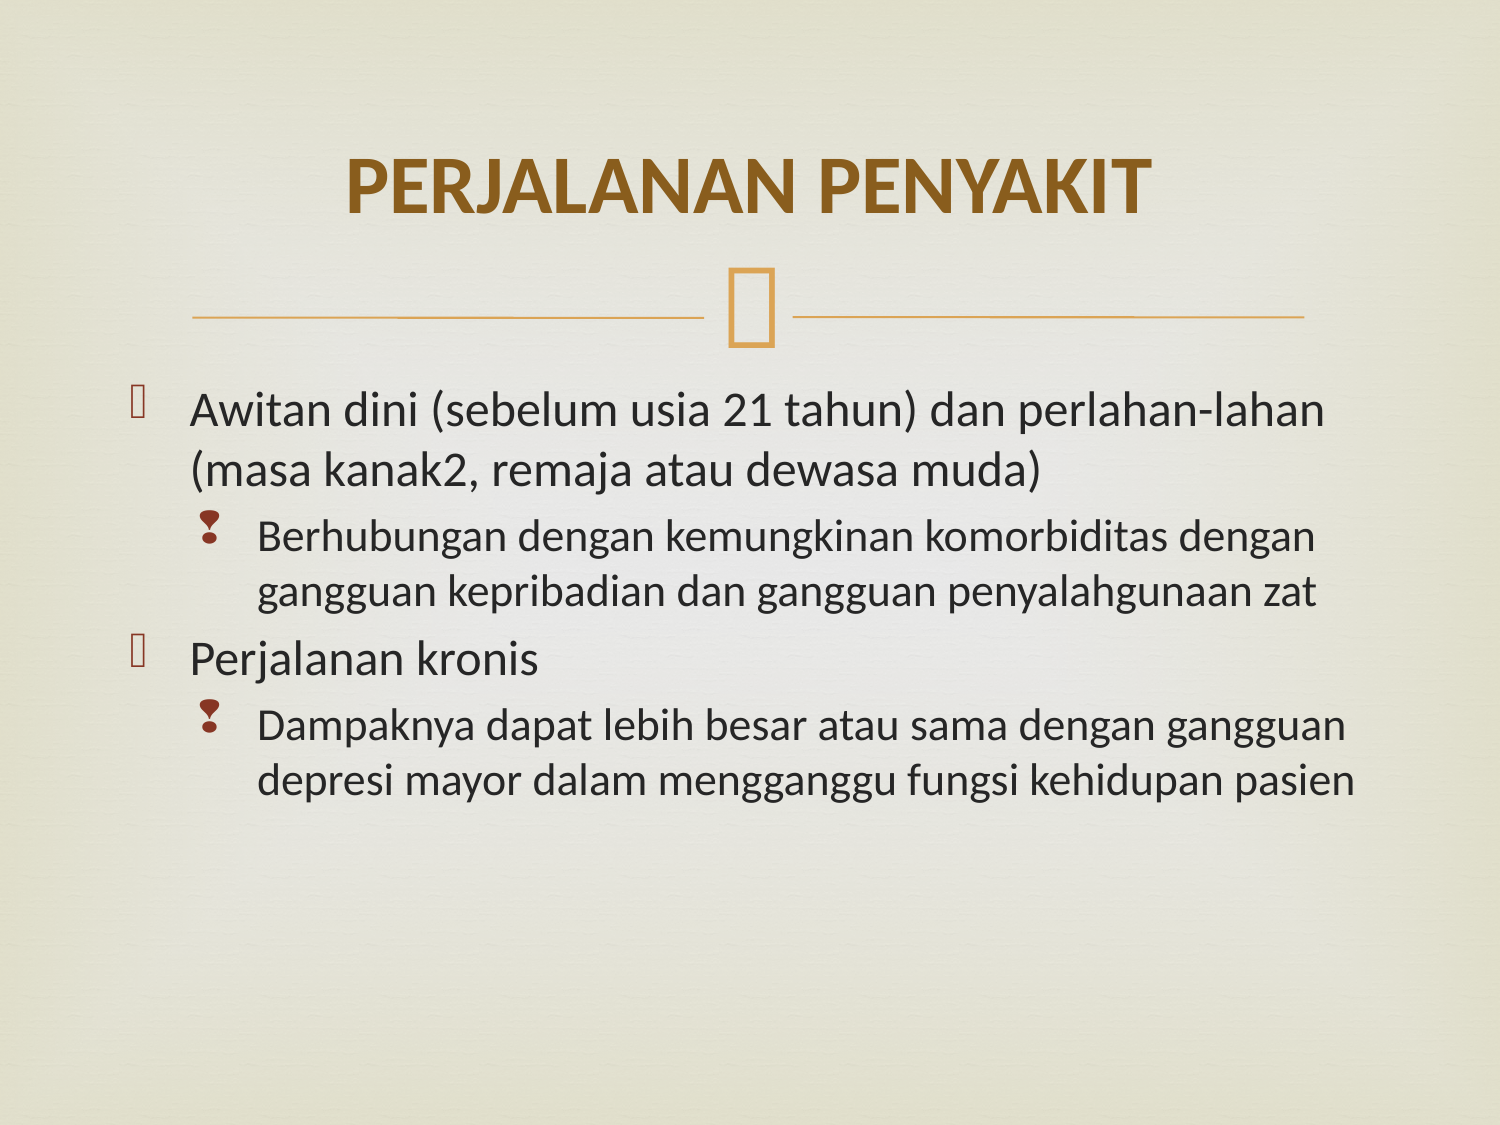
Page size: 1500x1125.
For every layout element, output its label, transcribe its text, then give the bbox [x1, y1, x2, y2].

title PERJALANAN PENYAKIT [112, 93, 1386, 267]
list Awitan dini (sebelum usia 21 tahun) dan perlahan-lahan (masa kanak2, remaja atau dewasa muda) Berhubungan dengan kemungkinan komorbiditas dengan gangguan kepribadian dan gangguan penyalahgunaan zat Perjalanan kronis Dampaknya dapat lebih besar atau sama dengan gangguan depresi mayor dalam mengganggu fungsi kehidupan pasien [114, 368, 1386, 1005]
